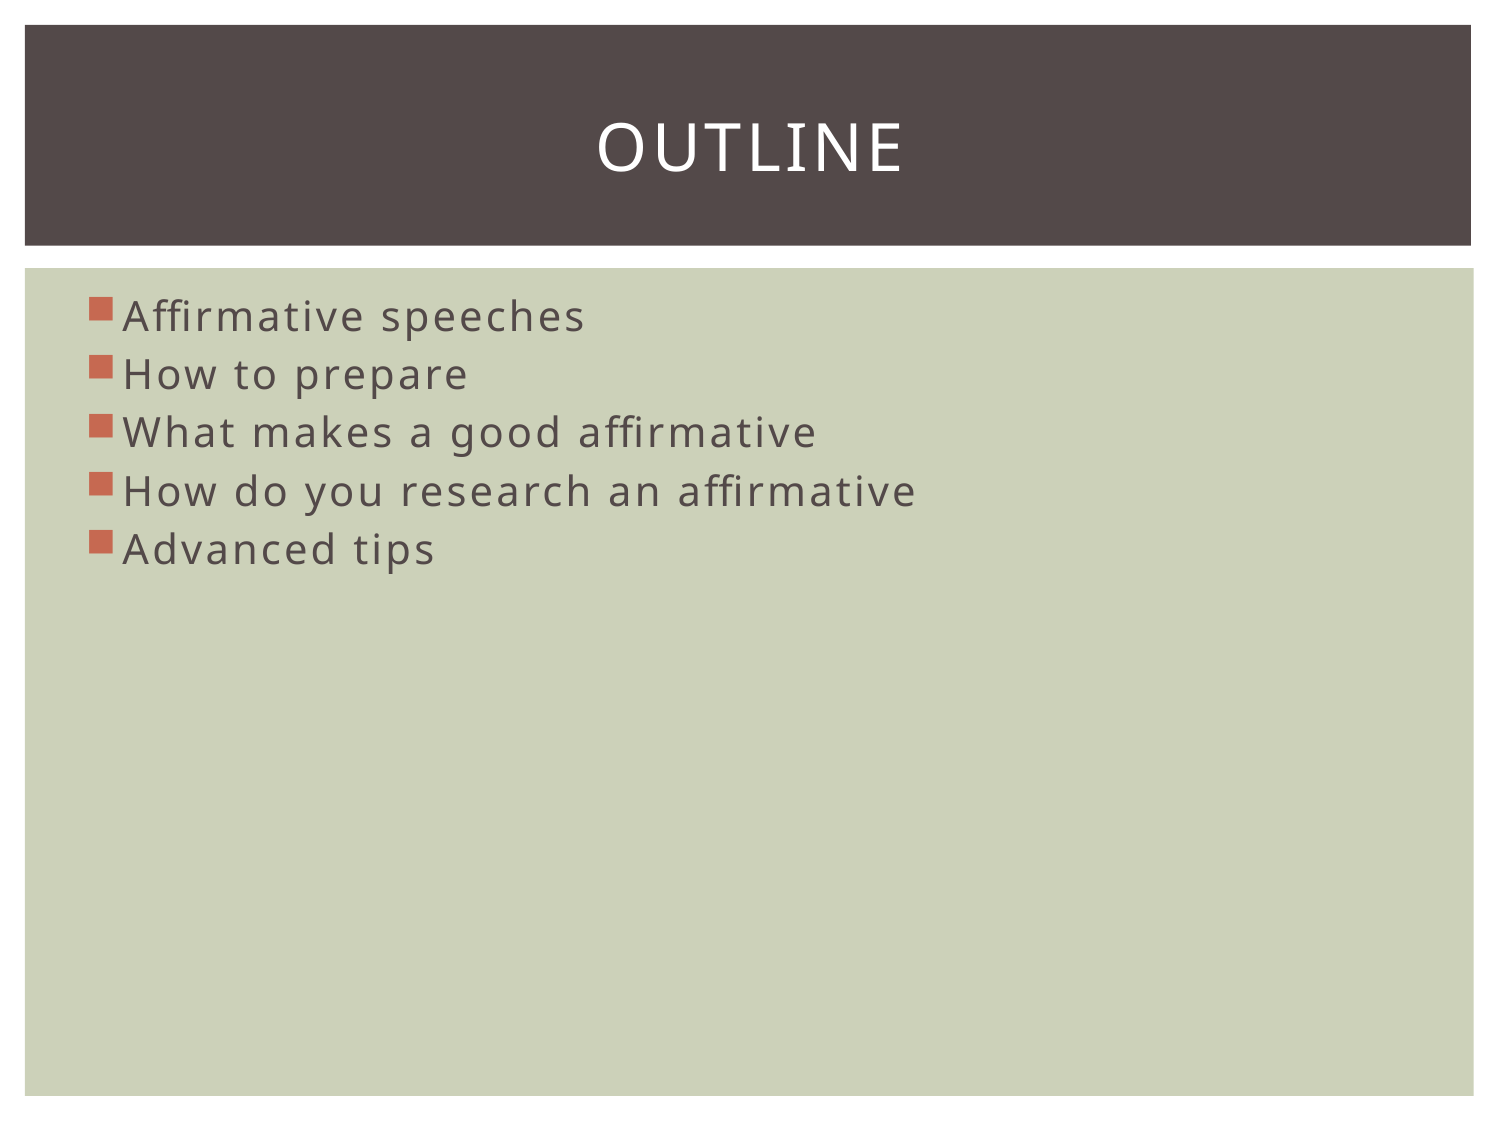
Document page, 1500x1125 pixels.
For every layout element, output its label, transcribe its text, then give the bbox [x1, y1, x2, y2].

list Affirmative speeches How to prepare What makes a good affirmative How do you research an affirmative Advanced tips [62, 281, 1442, 1005]
title Outline [62, 58, 1438, 232]
